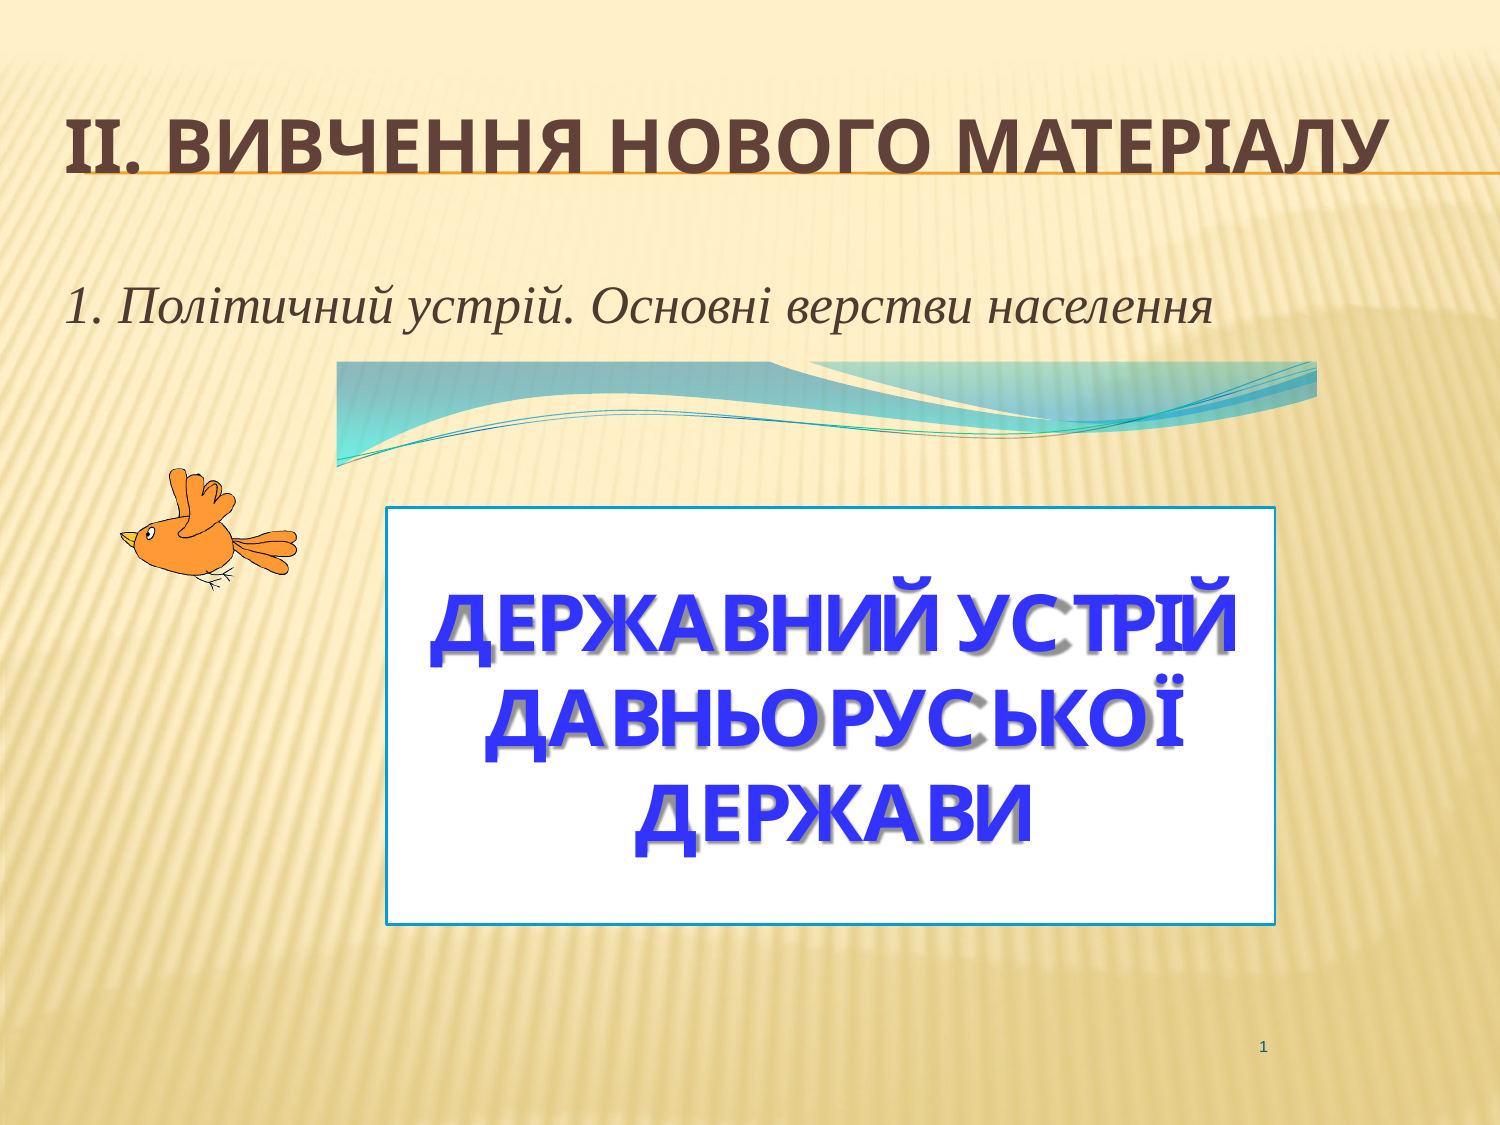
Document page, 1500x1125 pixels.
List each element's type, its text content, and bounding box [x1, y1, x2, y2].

list 1. Політичний устрій. Основні верстви населення [50, 262, 1235, 350]
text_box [336, 361, 1318, 1071]
title ІІ. Вивчення нового матеріалу [49, 75, 1475, 213]
picture [64, 396, 335, 668]
